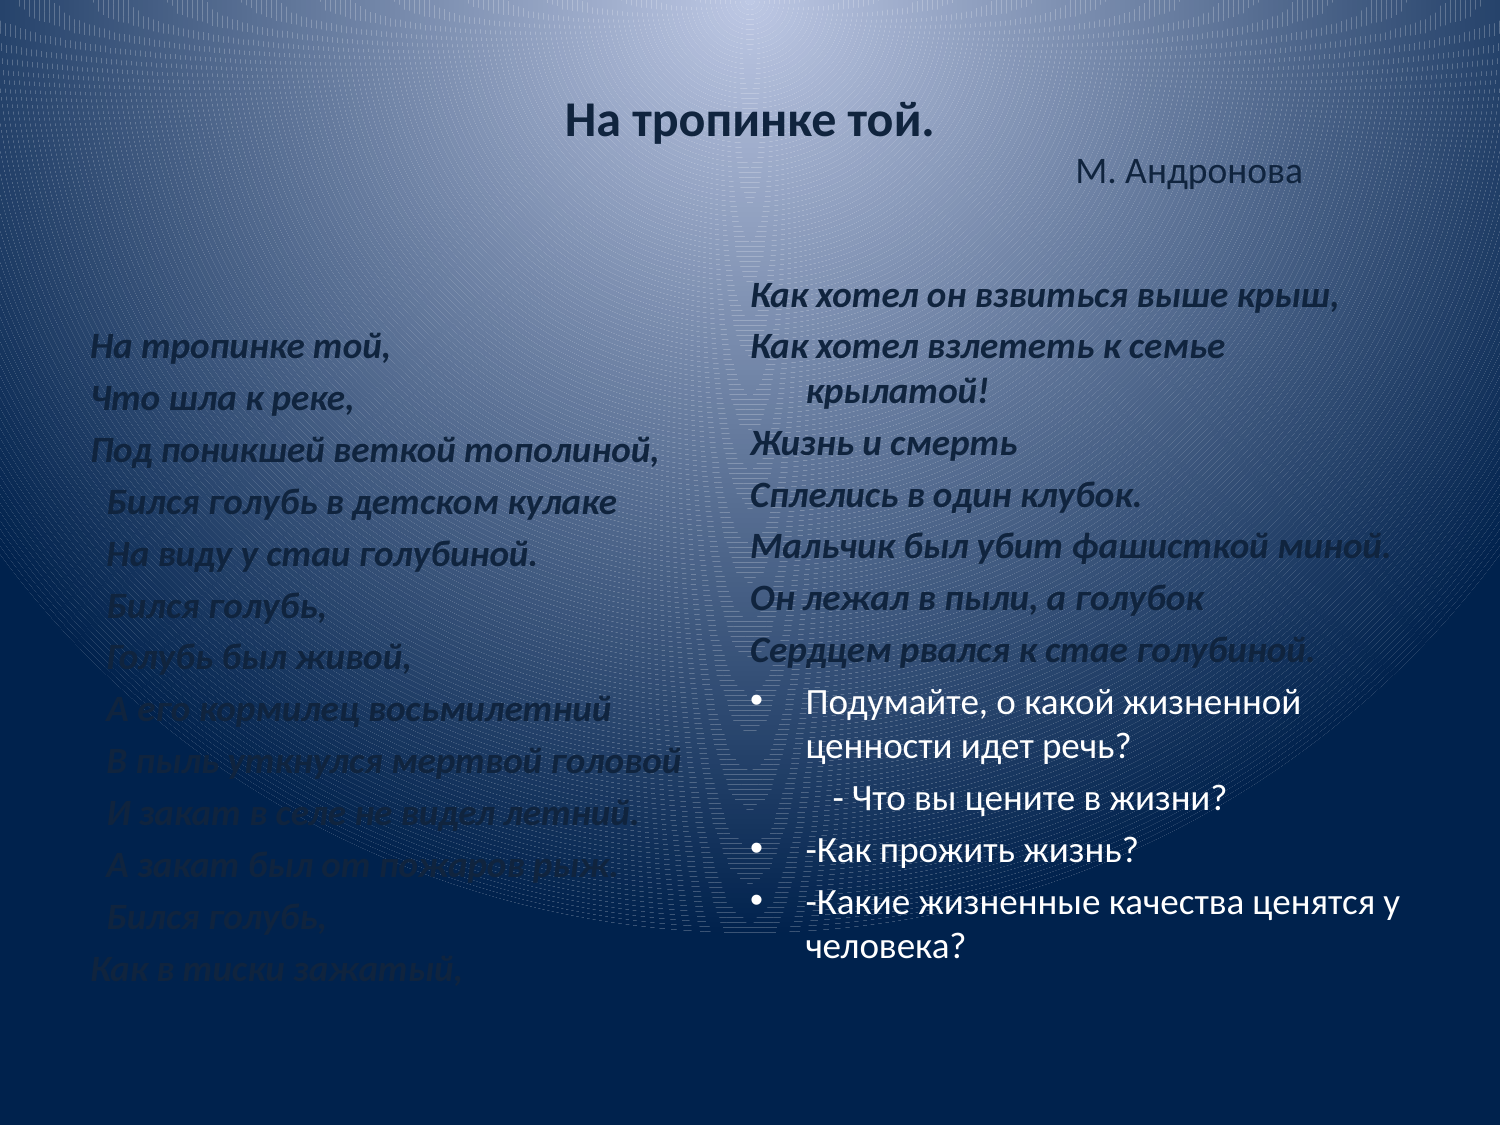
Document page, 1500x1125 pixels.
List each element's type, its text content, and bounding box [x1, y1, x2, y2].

title На тропинке той. М. Андронова [75, 45, 1425, 233]
list На тропинке той, Что шла к реке, Под поникшей веткой тополиной, Бился голубь в детском кулаке На виду у стаи голубиной. Бился голубь, Голубь был живой, А его кормилец восьмилетний В пыль уткнулся мертвой головой И закат в селе не видел летний. А закат был от пожаров рыж. Бился голубь, Как в тиски зажатый, Как хотел он взвиться выше крыш, Как хотел взлететь к семье крылатой! Жизнь и смерть Сплелись в один клубок. Мальчик был убит фашисткой миной. Он лежал в пыли, а голубок Сердцем рвался к стае голубиной. Подумайте, о какой жизненной ценности идет речь? - Что вы цените в жизни? -Как прожить жизнь? -Какие жизненные качества ценятся у человека? [75, 262, 1425, 1005]
